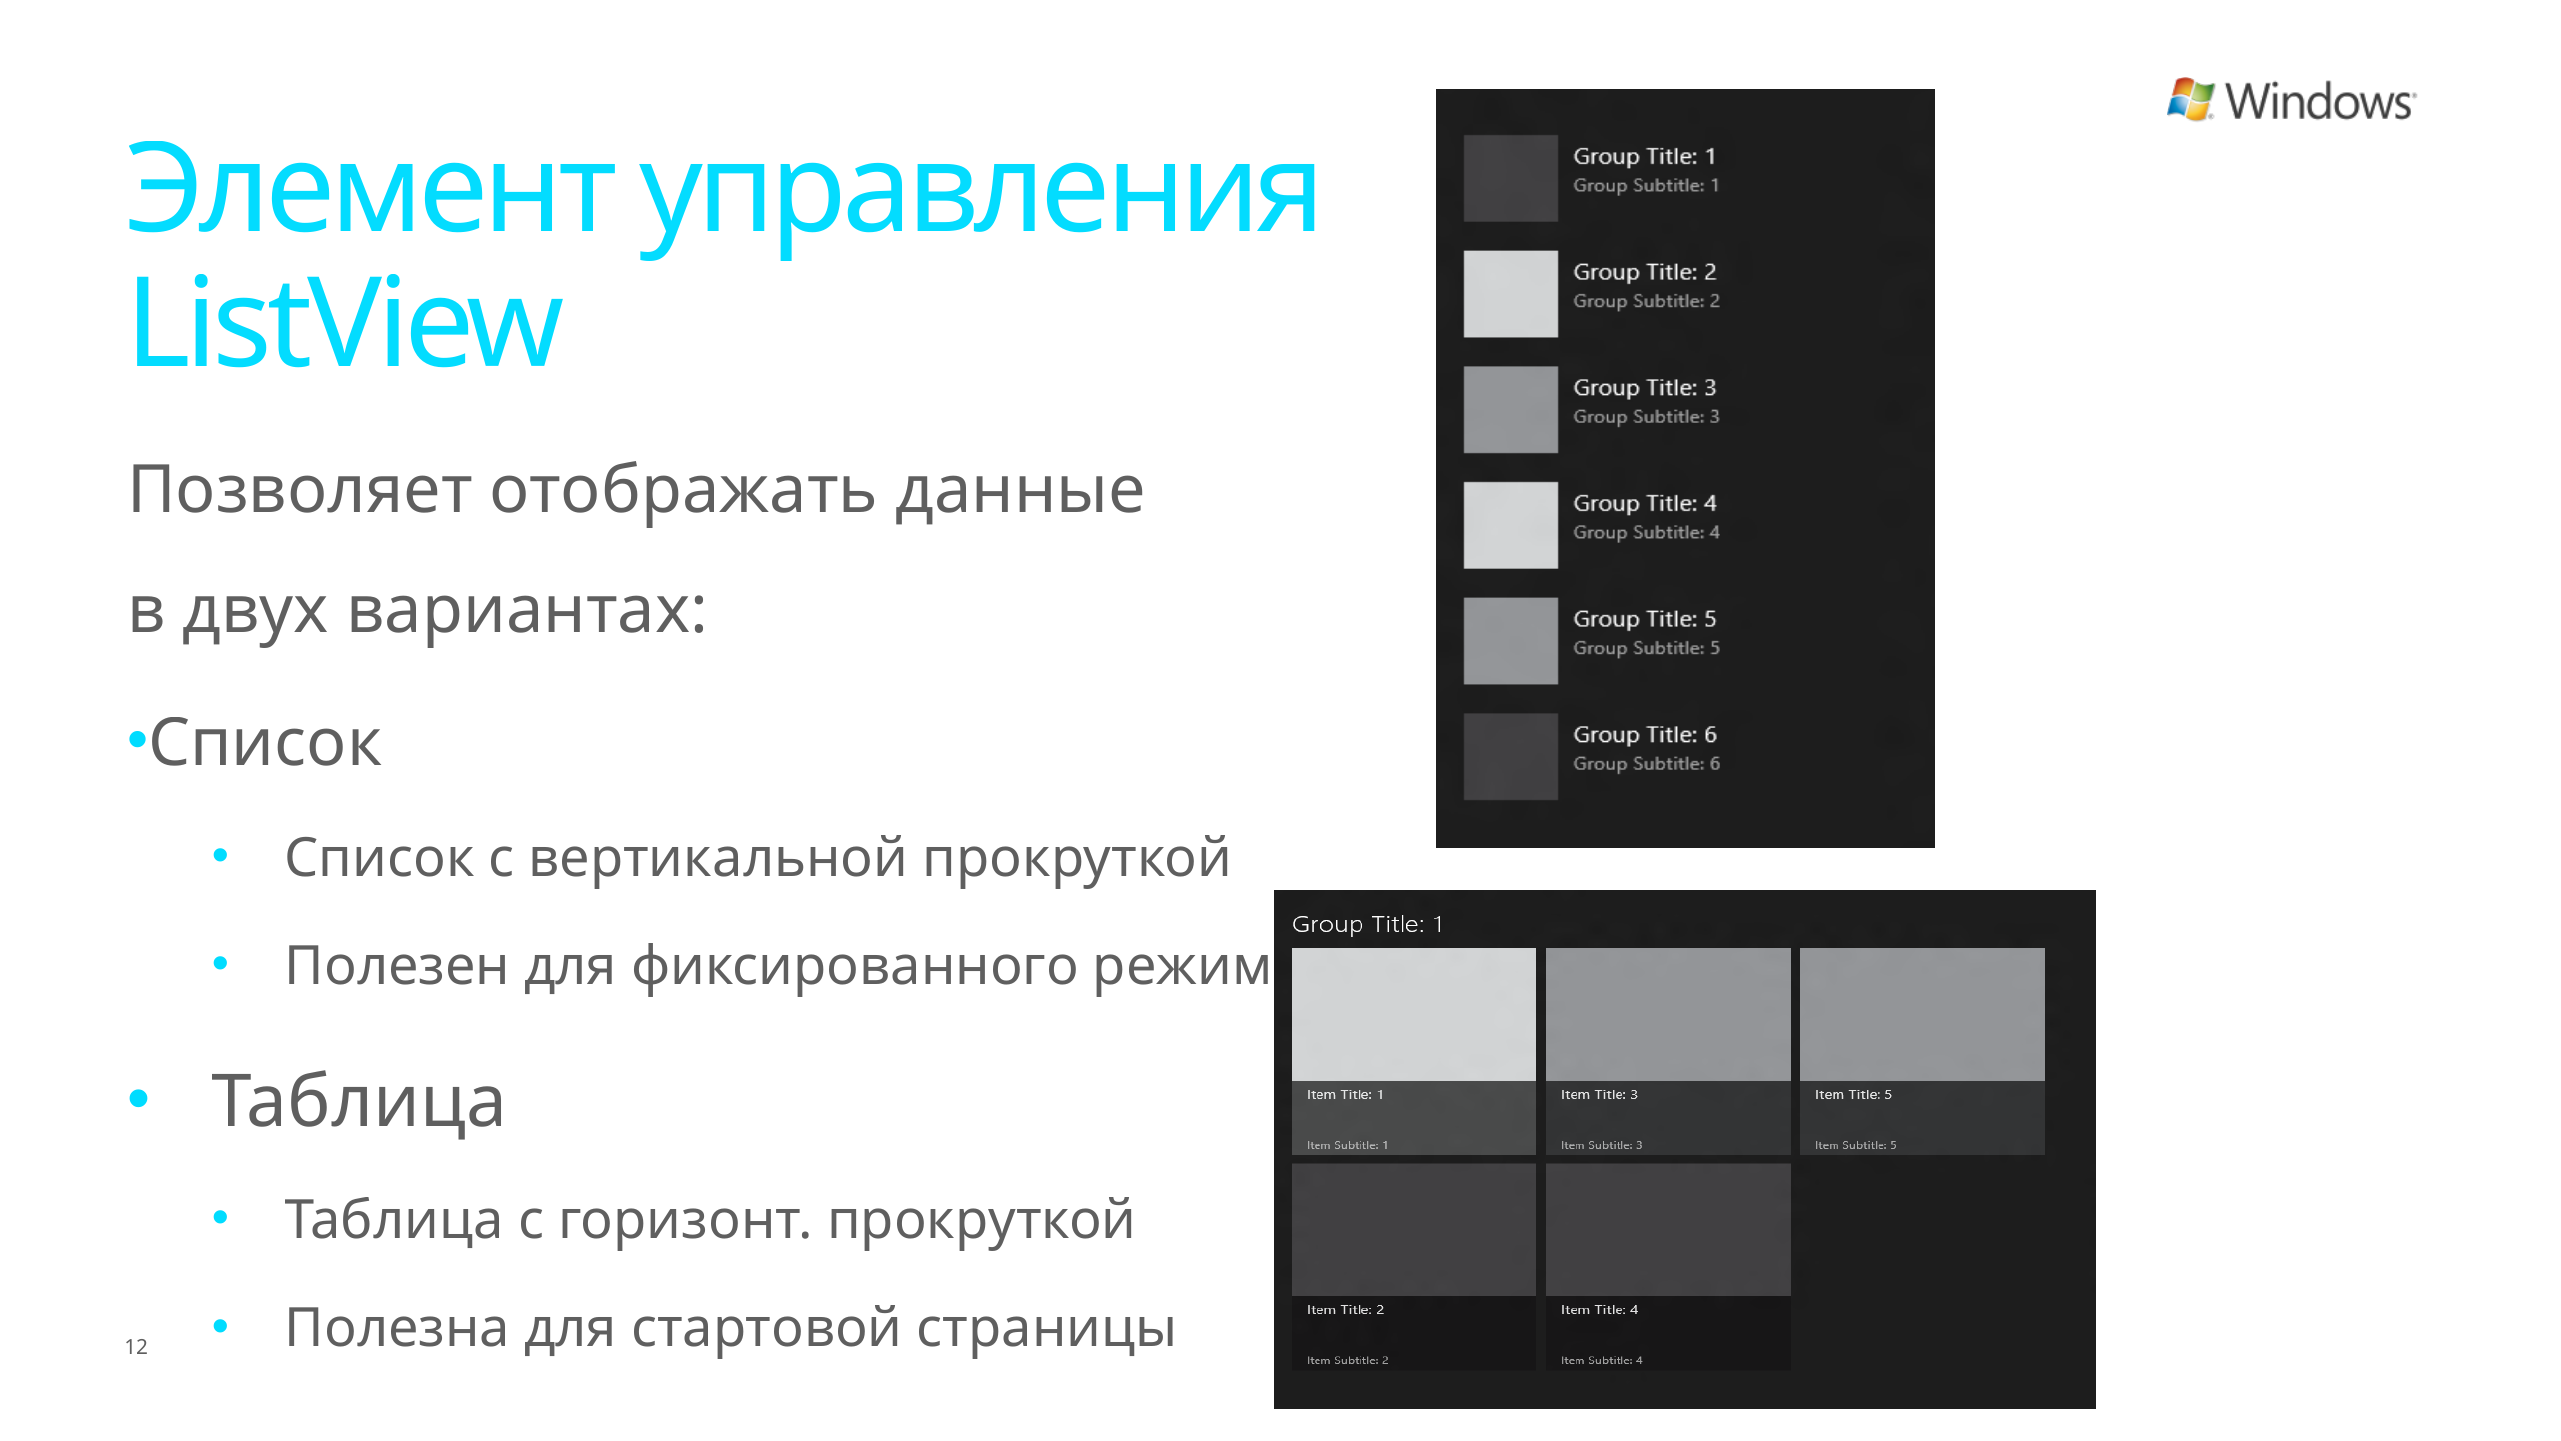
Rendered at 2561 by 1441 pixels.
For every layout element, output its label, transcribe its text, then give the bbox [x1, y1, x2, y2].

title Элемент управления ListView [125, 48, 2468, 394]
picture [1274, 889, 2097, 1410]
list Позволяет отображать данные в двух вариантах: Список Список с вертикальной прокруткой Полезен для фиксированного режима Таблица Таблица с горизонт. прокруткой Полезна для стартовой страницы [127, 405, 2470, 1441]
picture [1436, 89, 1935, 849]
